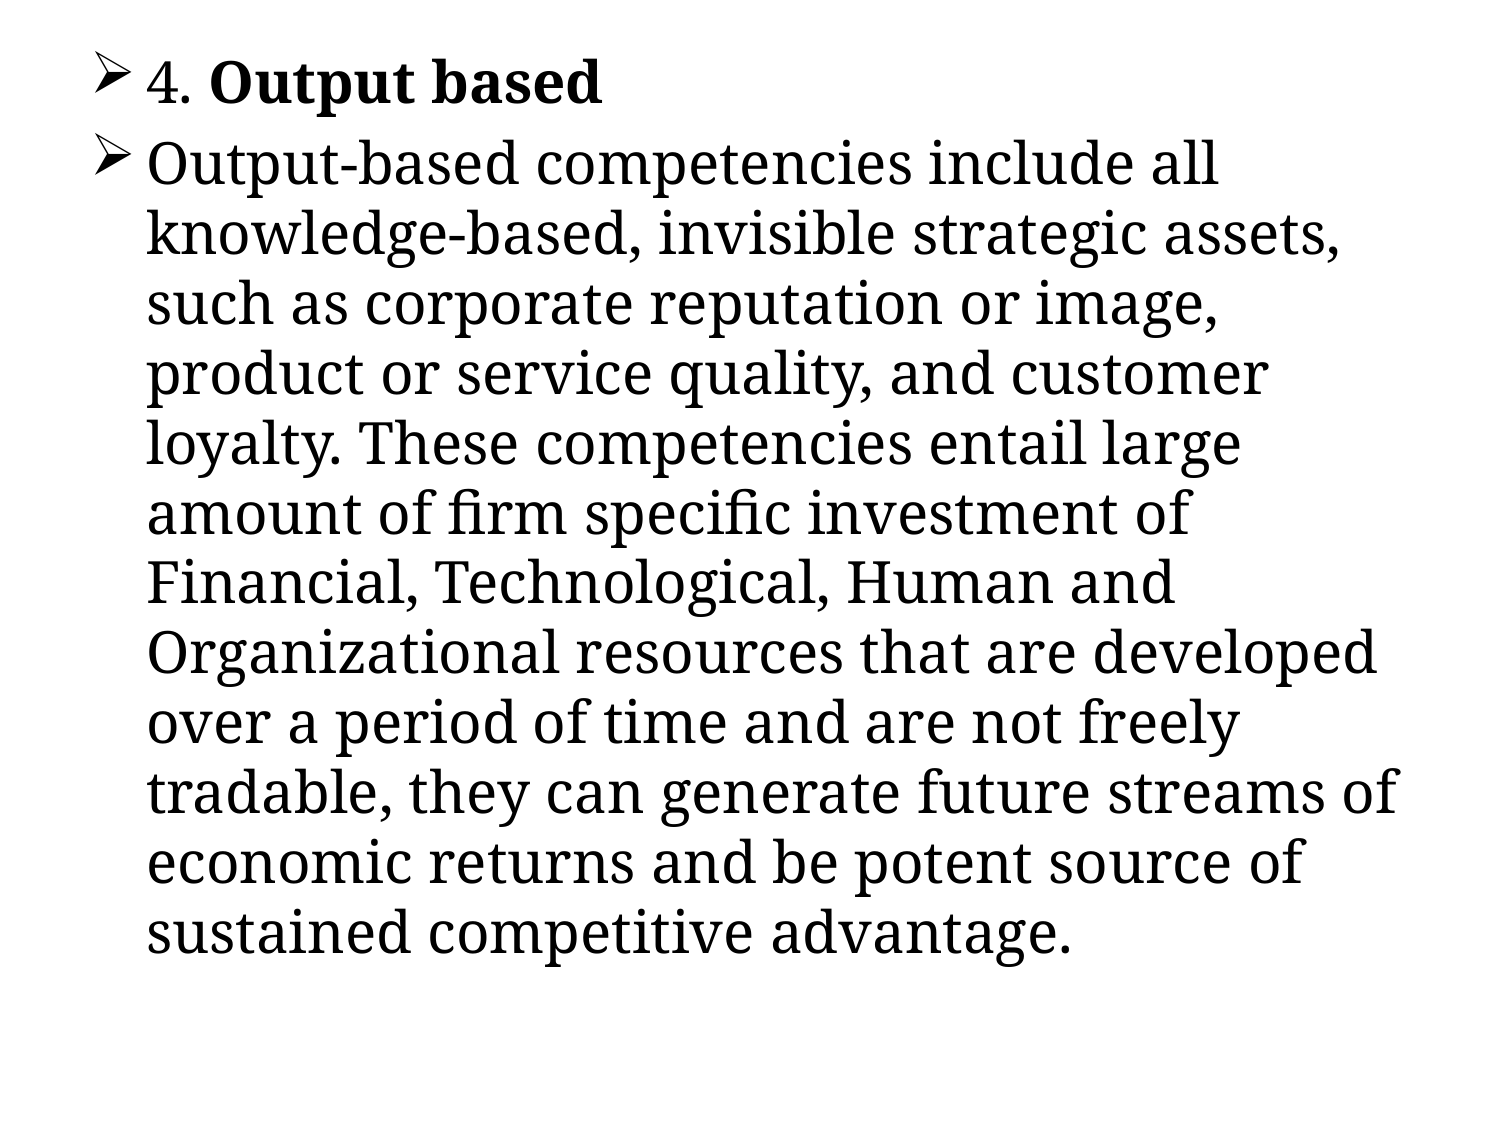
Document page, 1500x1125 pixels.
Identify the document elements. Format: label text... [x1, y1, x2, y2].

list 4. Output based Output-based competencies include all knowledge-based, invisible strategic assets, such as corporate reputation or image, product or service quality, and customer loyalty. These competencies entail large amount of firm specific investment of Financial, Technological, Human and Organizational resources that are developed over a period of time and are not freely tradable, they can generate future streams of economic returns and be potent source of sustained competitive advantage. [75, 37, 1425, 1100]
